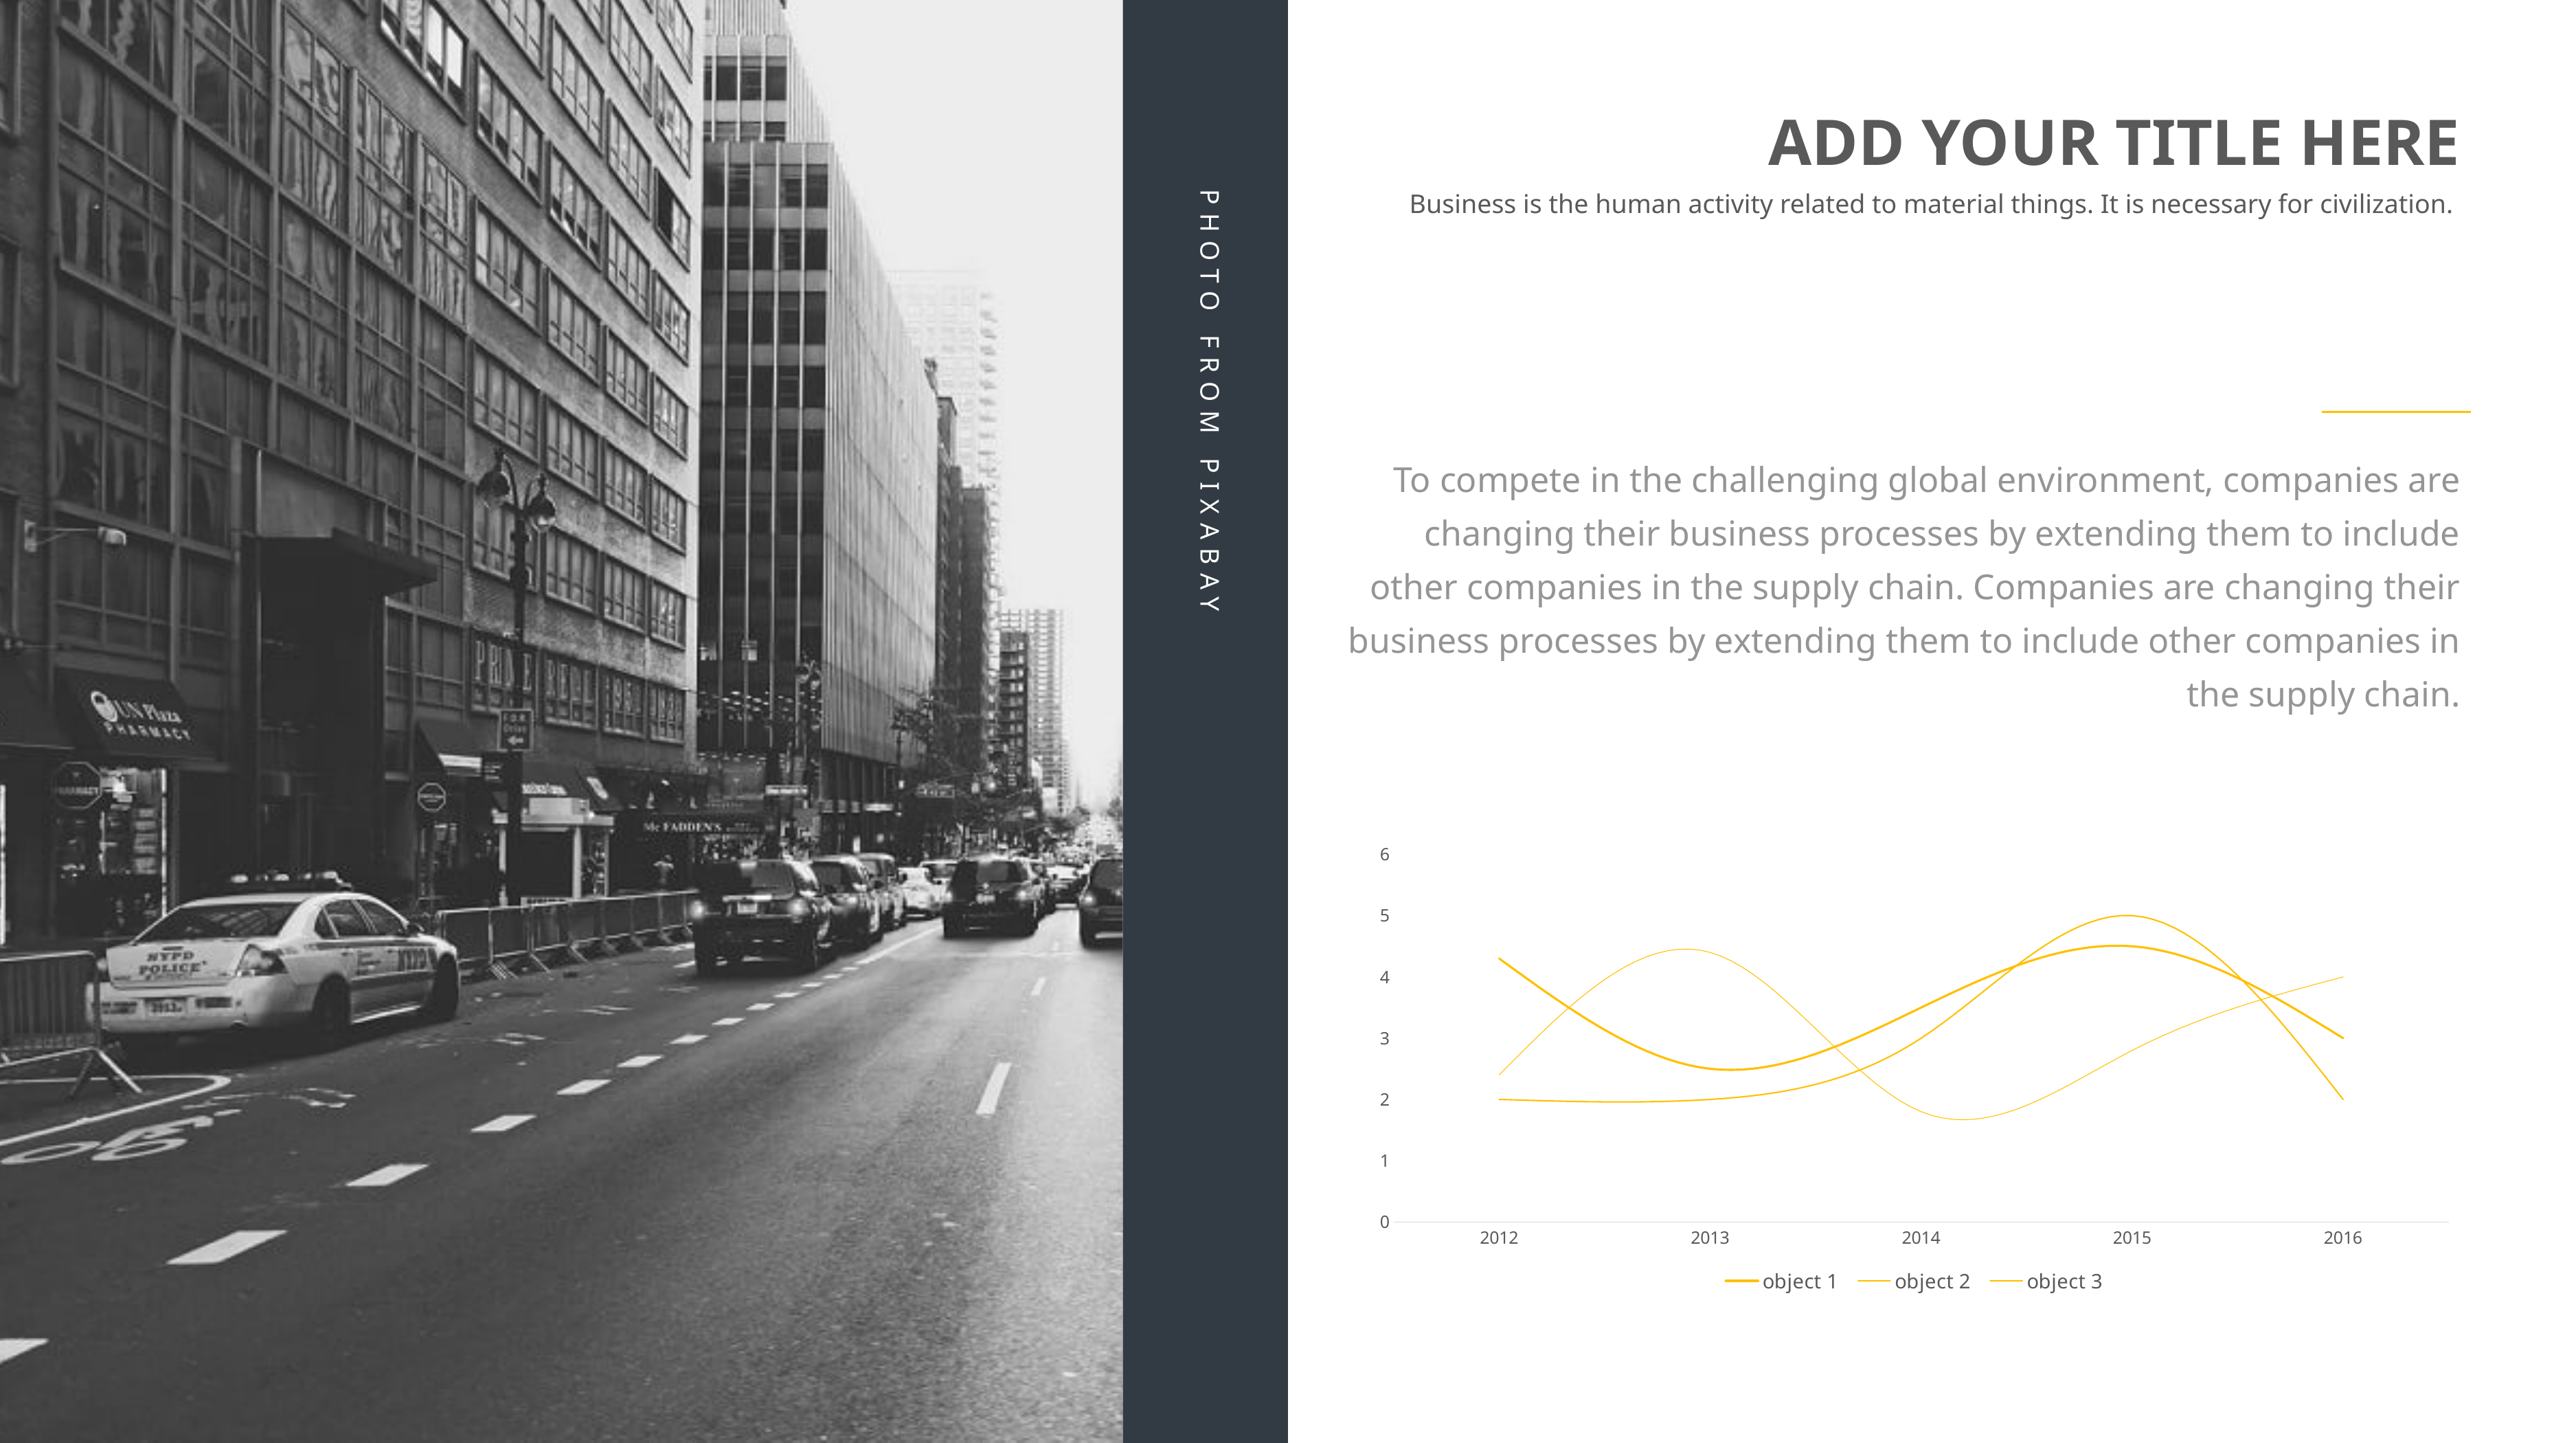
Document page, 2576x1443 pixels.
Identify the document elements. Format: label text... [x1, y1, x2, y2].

text_box To compete in the challenging global environment, companies are changing their business processes by extending them to include other companies in the supply chain. Companies are changing their business processes by extending them to include other companies in the supply chain. [1335, 440, 2471, 719]
picture [0, 0, 1122, 1443]
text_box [1357, 59, 2472, 219]
chart [1357, 833, 2472, 1303]
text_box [1122, 0, 1288, 1443]
